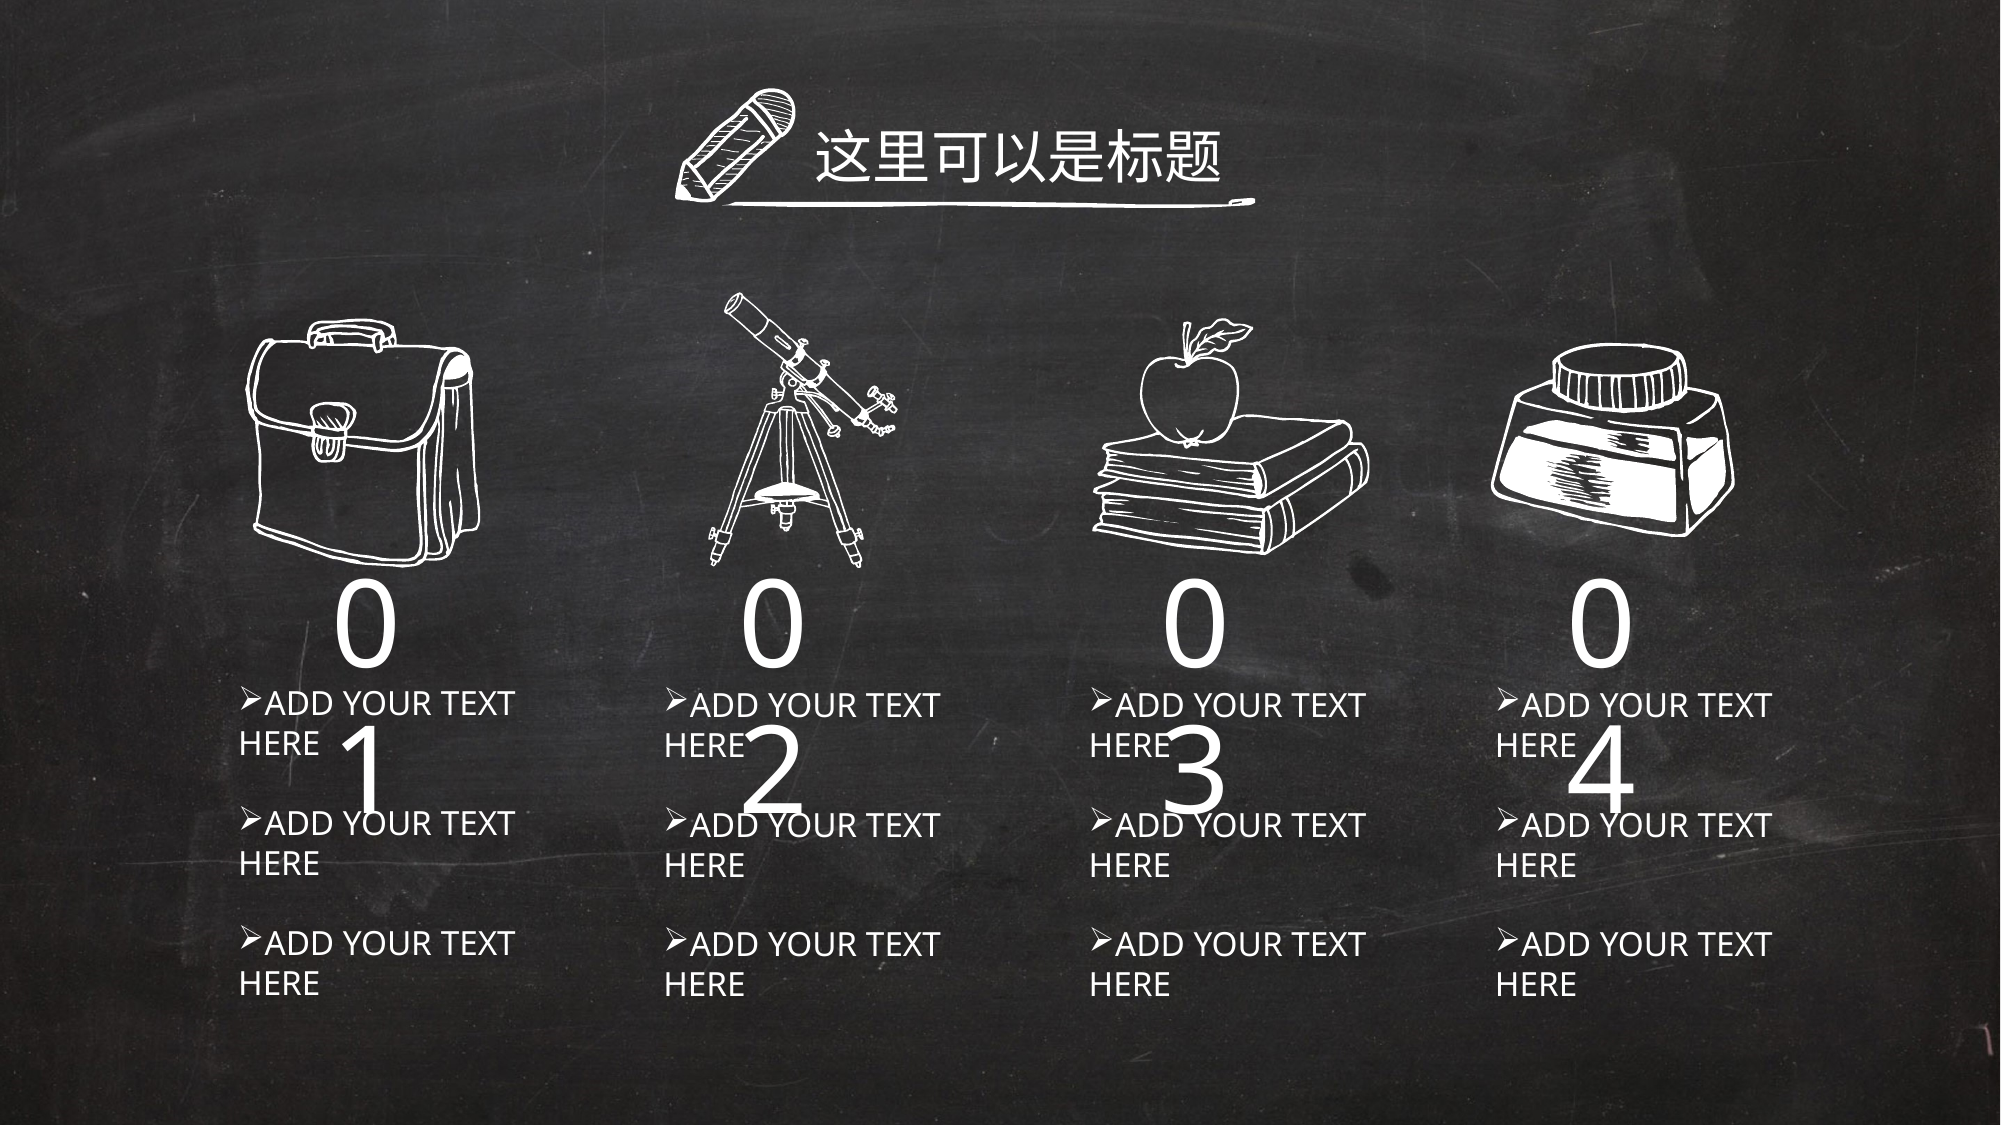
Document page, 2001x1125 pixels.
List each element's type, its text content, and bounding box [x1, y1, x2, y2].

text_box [675, 88, 1285, 208]
text_box 02 [723, 568, 864, 676]
text_box ADD YOUR TEXT HERE ADD YOUR TEXT HERE ADD YOUR TEXT HERE [648, 676, 1040, 1051]
text_box 01 [317, 568, 458, 846]
text_box 03 [1145, 556, 1286, 676]
picture [0, 0, 2001, 1125]
text_box ADD YOUR TEXT HERE ADD YOUR TEXT HERE ADD YOUR TEXT HERE [223, 674, 614, 1049]
text_box ADD YOUR TEXT HERE ADD YOUR TEXT HERE ADD YOUR TEXT HERE [1074, 676, 1465, 1051]
text_box ADD YOUR TEXT HERE ADD YOUR TEXT HERE ADD YOUR TEXT HERE [1480, 676, 1871, 1051]
text_box 04 [1551, 537, 1692, 676]
